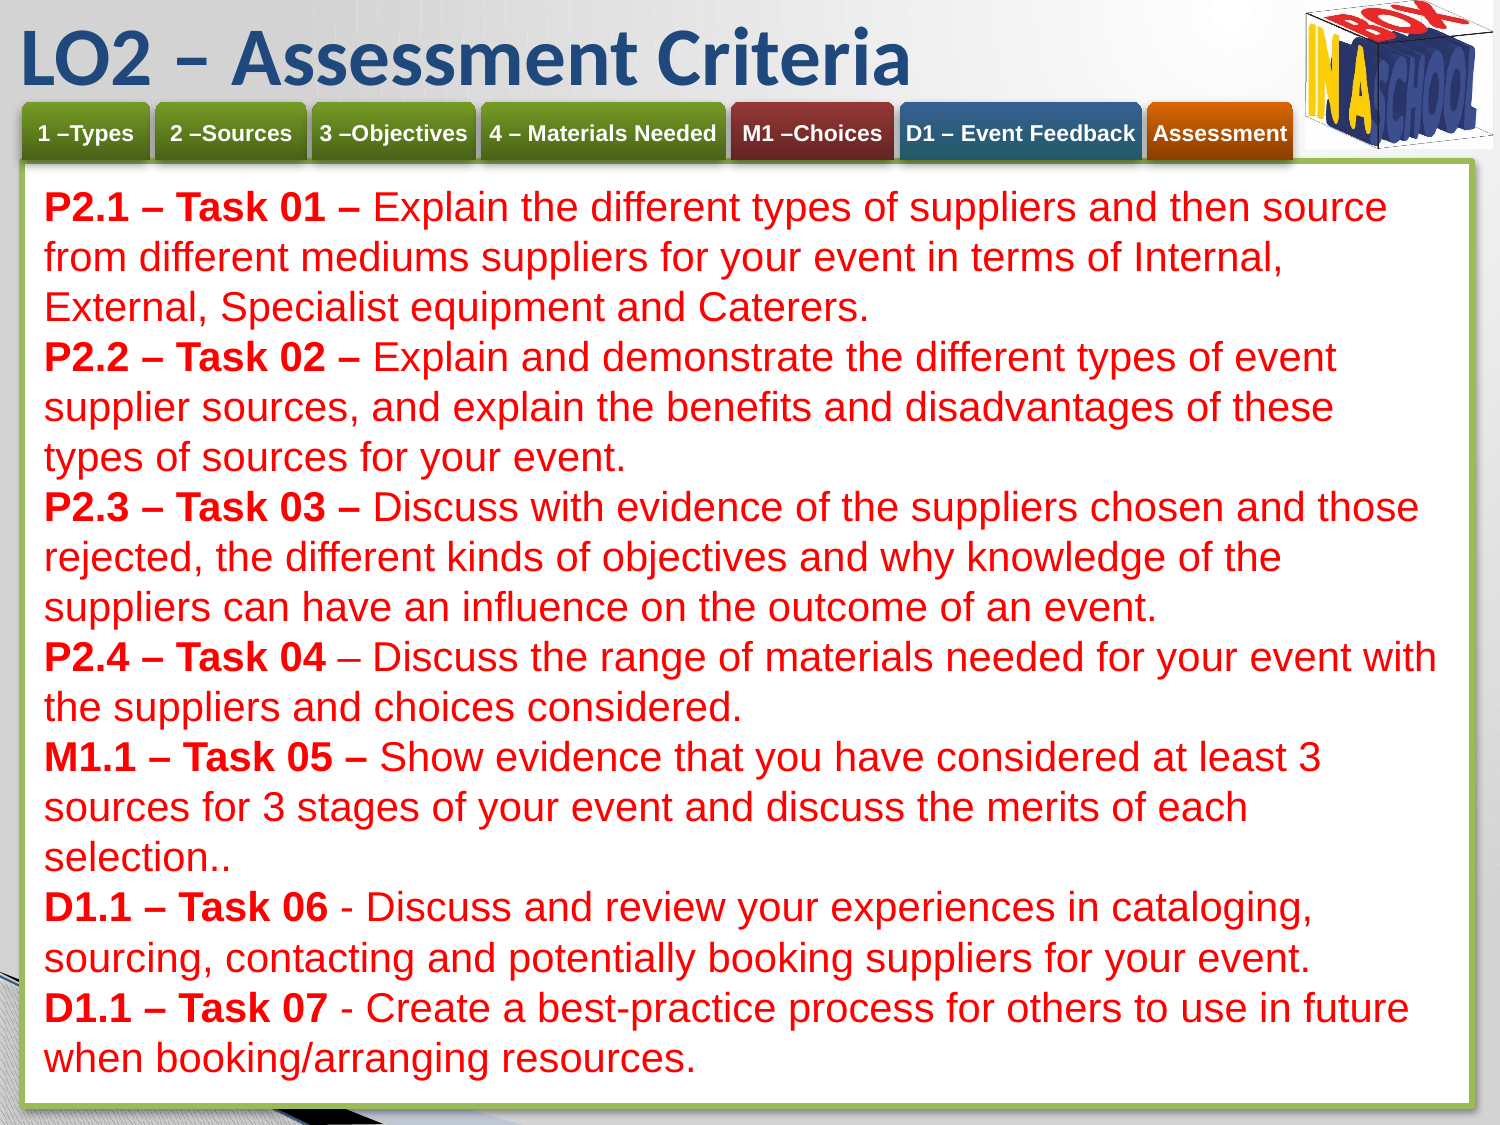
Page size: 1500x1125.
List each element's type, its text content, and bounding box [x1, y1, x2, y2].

picture [1305, 0, 1494, 149]
text_box P2.1 – Task 01 – Explain the different types of suppliers and then source from different mediums suppliers for your event in terms of Internal, External, Specialist equipment and Caterers. P2.2 – Task 02 – Explain and demonstrate the different types of event supplier sources, and explain the benefits and disadvantages of these types of sources for your event. P2.3 – Task 03 – Discuss with evidence of the suppliers chosen and those rejected, the different kinds of objectives and why knowledge of the suppliers can have an influence on the outcome of an event. P2.4 – Task 04 – Discuss the range of materials needed for your event with the suppliers and choices considered. M1.1 – Task 05 – Show evidence that you have considered at least 3 sources for 3 stages of your event and discuss the merits of each selection.. D1.1 – Task 06 - Discuss and review your experiences in cataloging, sourcing, contacting and potentially booking suppliers for your event. D1.1 – Task 07 - Create a best-practice process for others to use in future when booking/arranging resources. [29, 172, 1461, 1088]
title LO2 – Assessment Criteria [5, 7, 1317, 98]
picture [281, 1114, 303, 1125]
